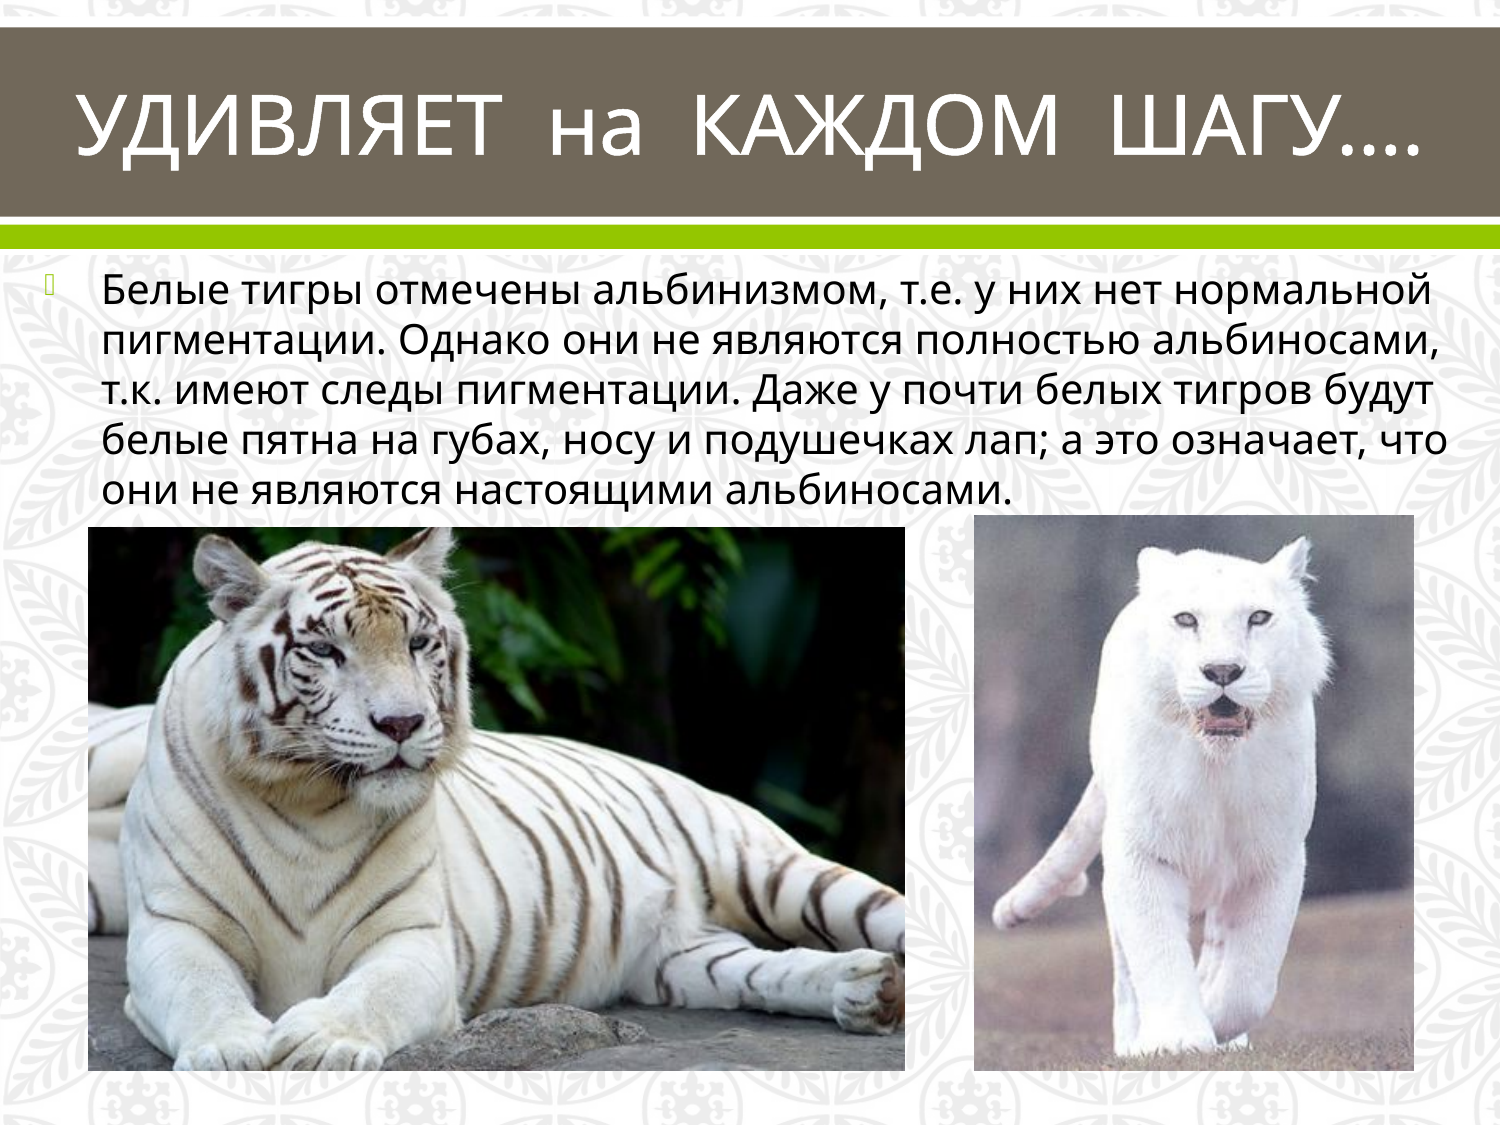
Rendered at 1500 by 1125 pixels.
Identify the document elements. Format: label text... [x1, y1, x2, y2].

title УДИВЛЯЕТ на КАЖДОМ ШАГУ…. [17, 29, 1483, 213]
picture [974, 514, 1414, 1071]
list Белые тигры отмечены альбинизмом, т.е. у них нет нормальной пигментации. Однако они не являются полностью альбиносами, т.к. имеют следы пигментации. Даже у почти белых тигров будут белые пятна на губах, носу и подушечках лап; а это означает, что они не являются настоящими альбиносами. [29, 255, 1471, 539]
picture [88, 526, 905, 1071]
